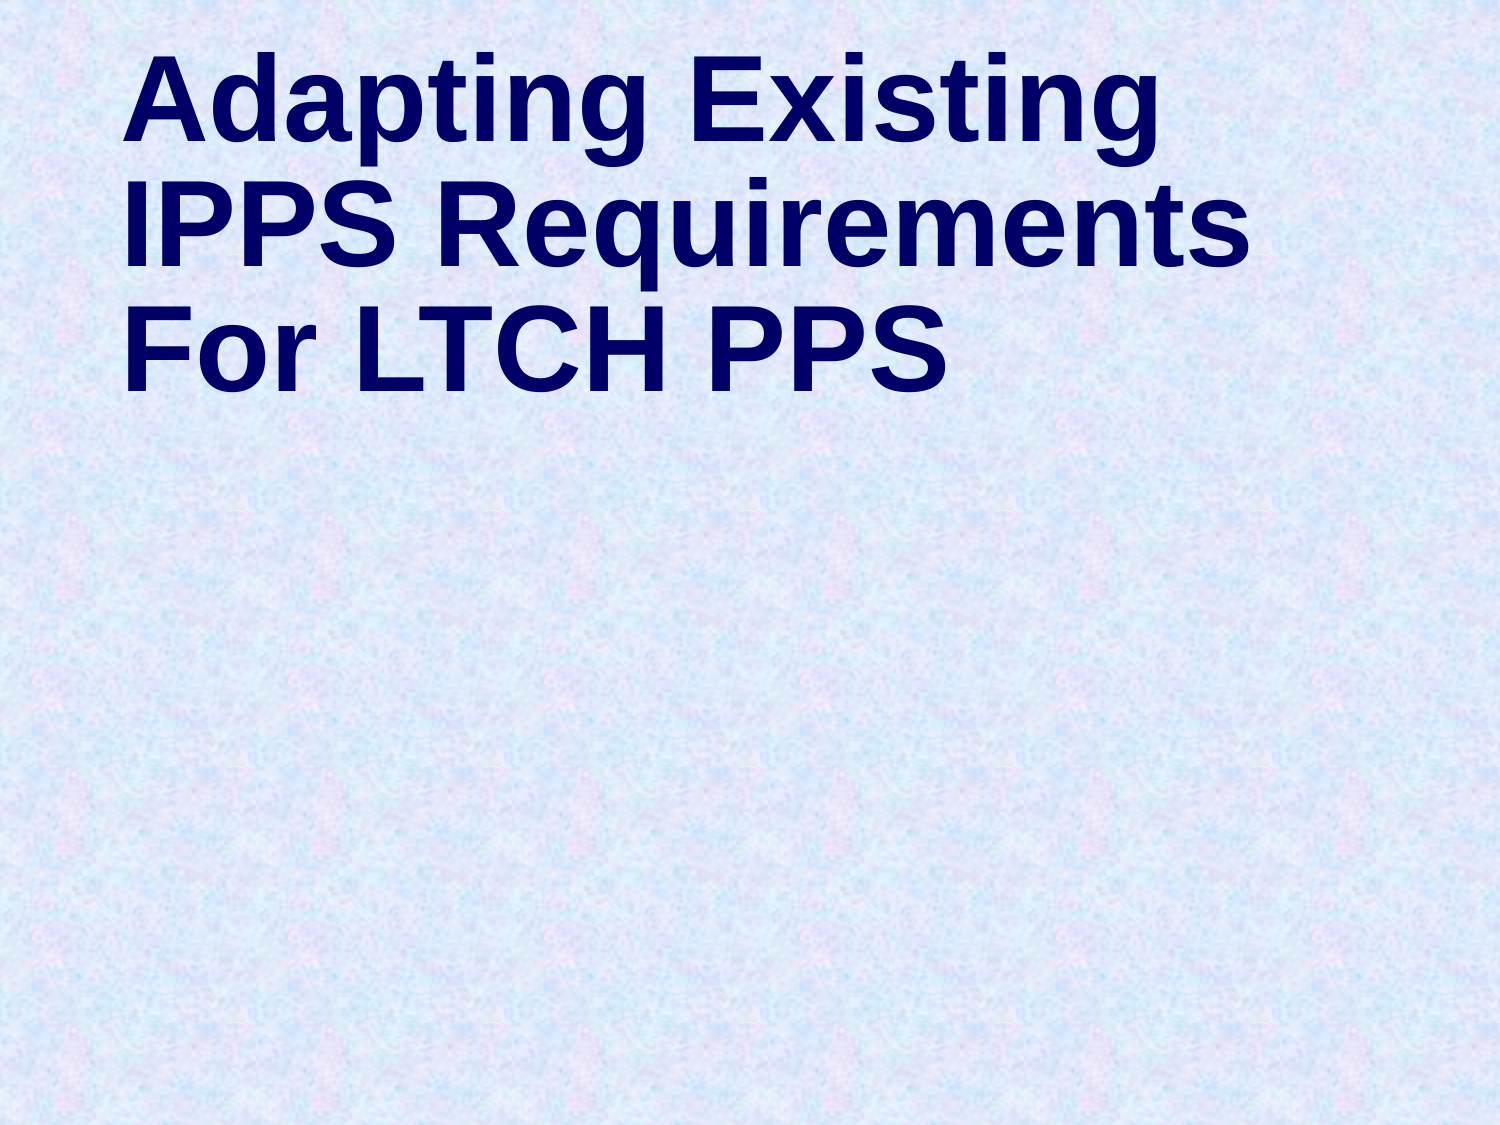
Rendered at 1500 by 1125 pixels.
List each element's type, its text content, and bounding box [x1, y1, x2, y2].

title Adapting Existing IPPS Requirements For LTCH PPS [105, 135, 1381, 323]
